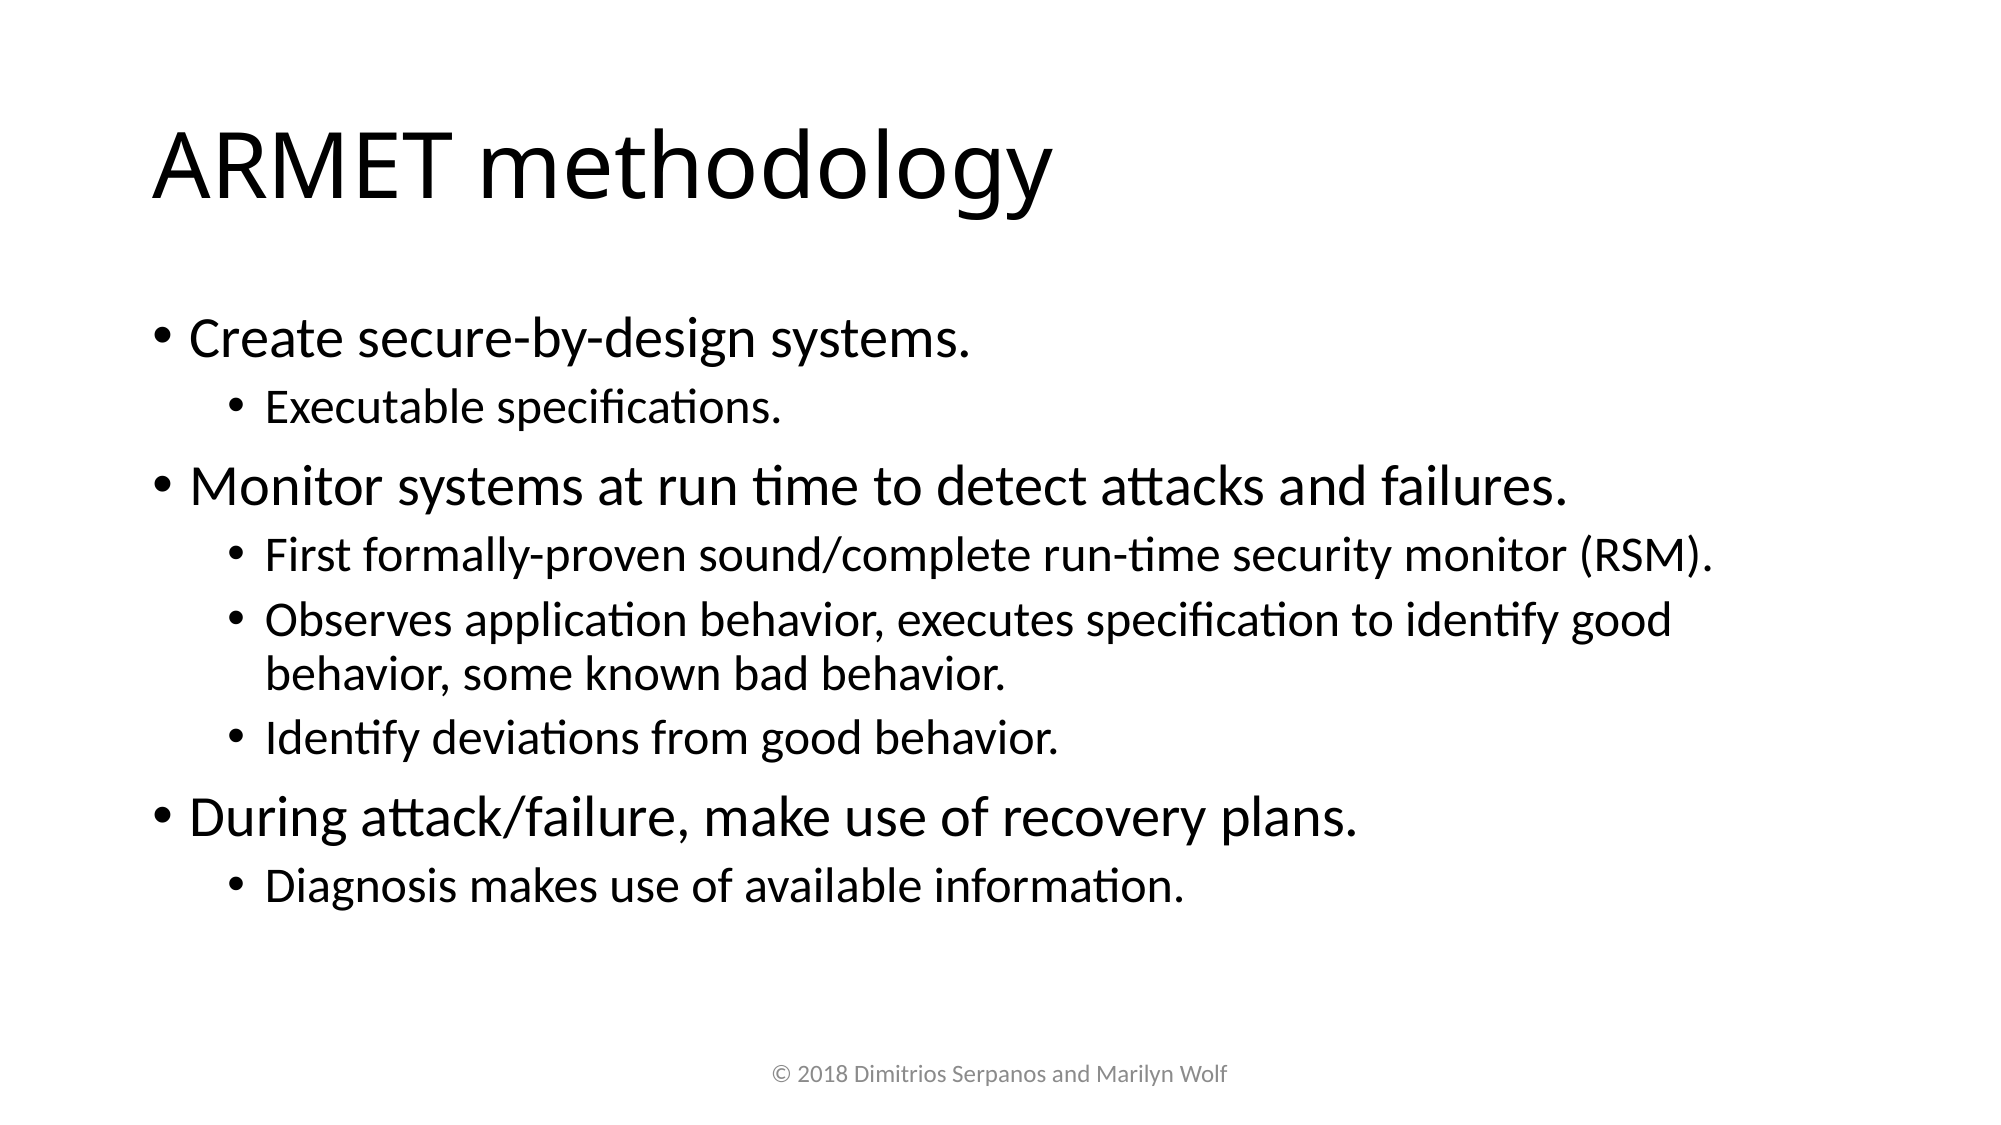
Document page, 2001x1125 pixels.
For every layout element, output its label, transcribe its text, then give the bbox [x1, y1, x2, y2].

footer © 2018 Dimitrios Serpanos and Marilyn Wolf [662, 1042, 1338, 1103]
list Create secure-by-design systems. Executable specifications. Monitor systems at run time to detect attacks and failures. First formally-proven sound/complete run-time security monitor (RSM). Observes application behavior, executes specification to identify good behavior, some known bad behavior. Identify deviations from good behavior. During attack/failure, make use of recovery plans. Diagnosis makes use of available information. [137, 299, 1863, 1014]
title ARMET methodology [137, 59, 1863, 278]
